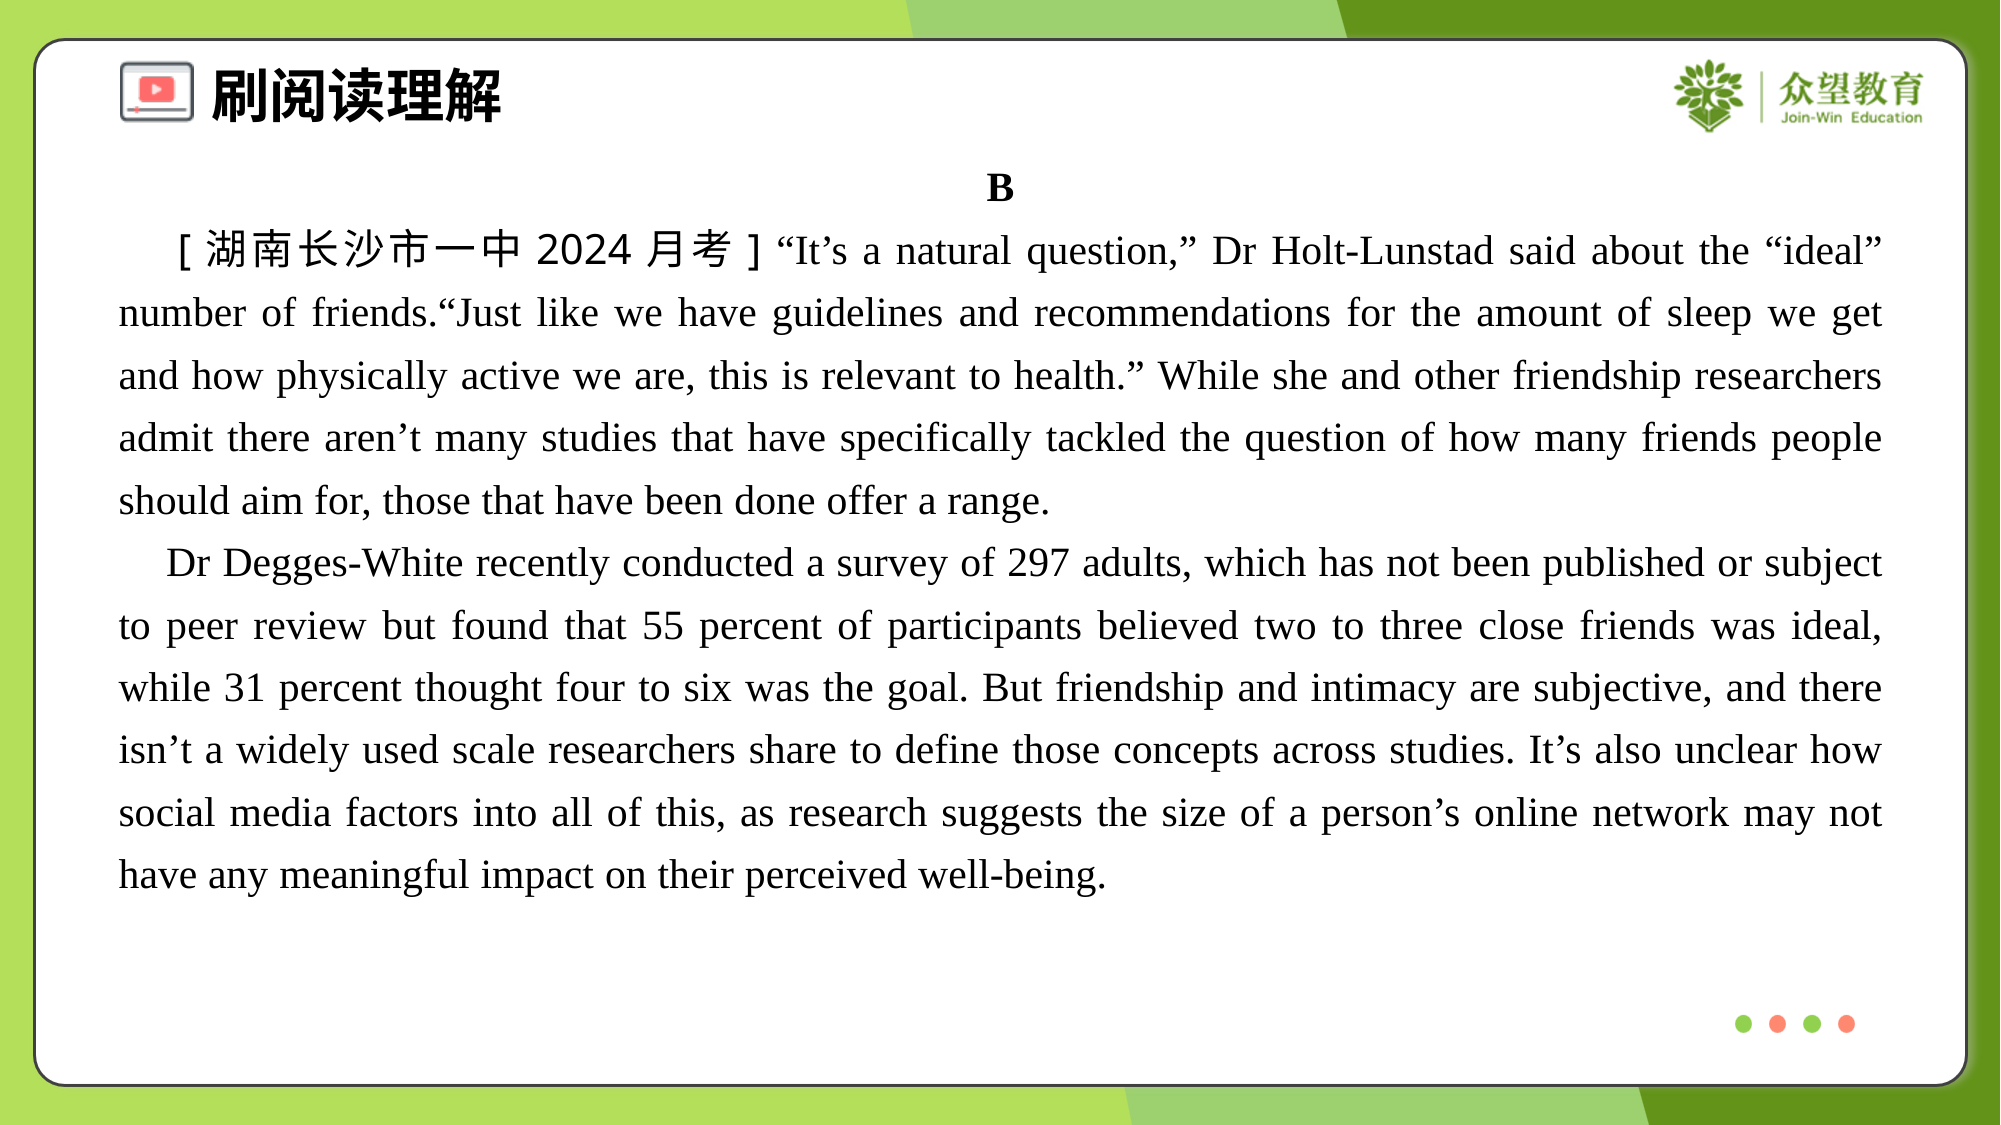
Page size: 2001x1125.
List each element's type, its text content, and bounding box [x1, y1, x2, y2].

picture [0, 0, 2000, 1125]
text_box B [湖南长沙市一中2024月考] “It’s a natural question,” Dr Holt-Lunstad said about the “ideal” number of friends.“Just like we have guidelines and recommendations for the amount of sleep we get and how physically active we are, this is relevant to health.” While she and other friendship researchers admit there aren’t many studies that have specifically tackled the question of how many friends people should aim for, those that have been done offer a range. Dr Degges-White recently conducted a survey of 297 adults, which has not been published or subject to peer review but found that 55 percent of participants believed two to three close friends was ideal, while 31 percent thought four to six was the goal. But friendship and intimacy are subjective, and there isn’t a widely used scale researchers share to define those concepts across studies. It’s also unclear how social media factors into all of this, as research suggests the size of a person’s online network may not have any meaningful impact on their perceived well-being. [118, 147, 1883, 961]
